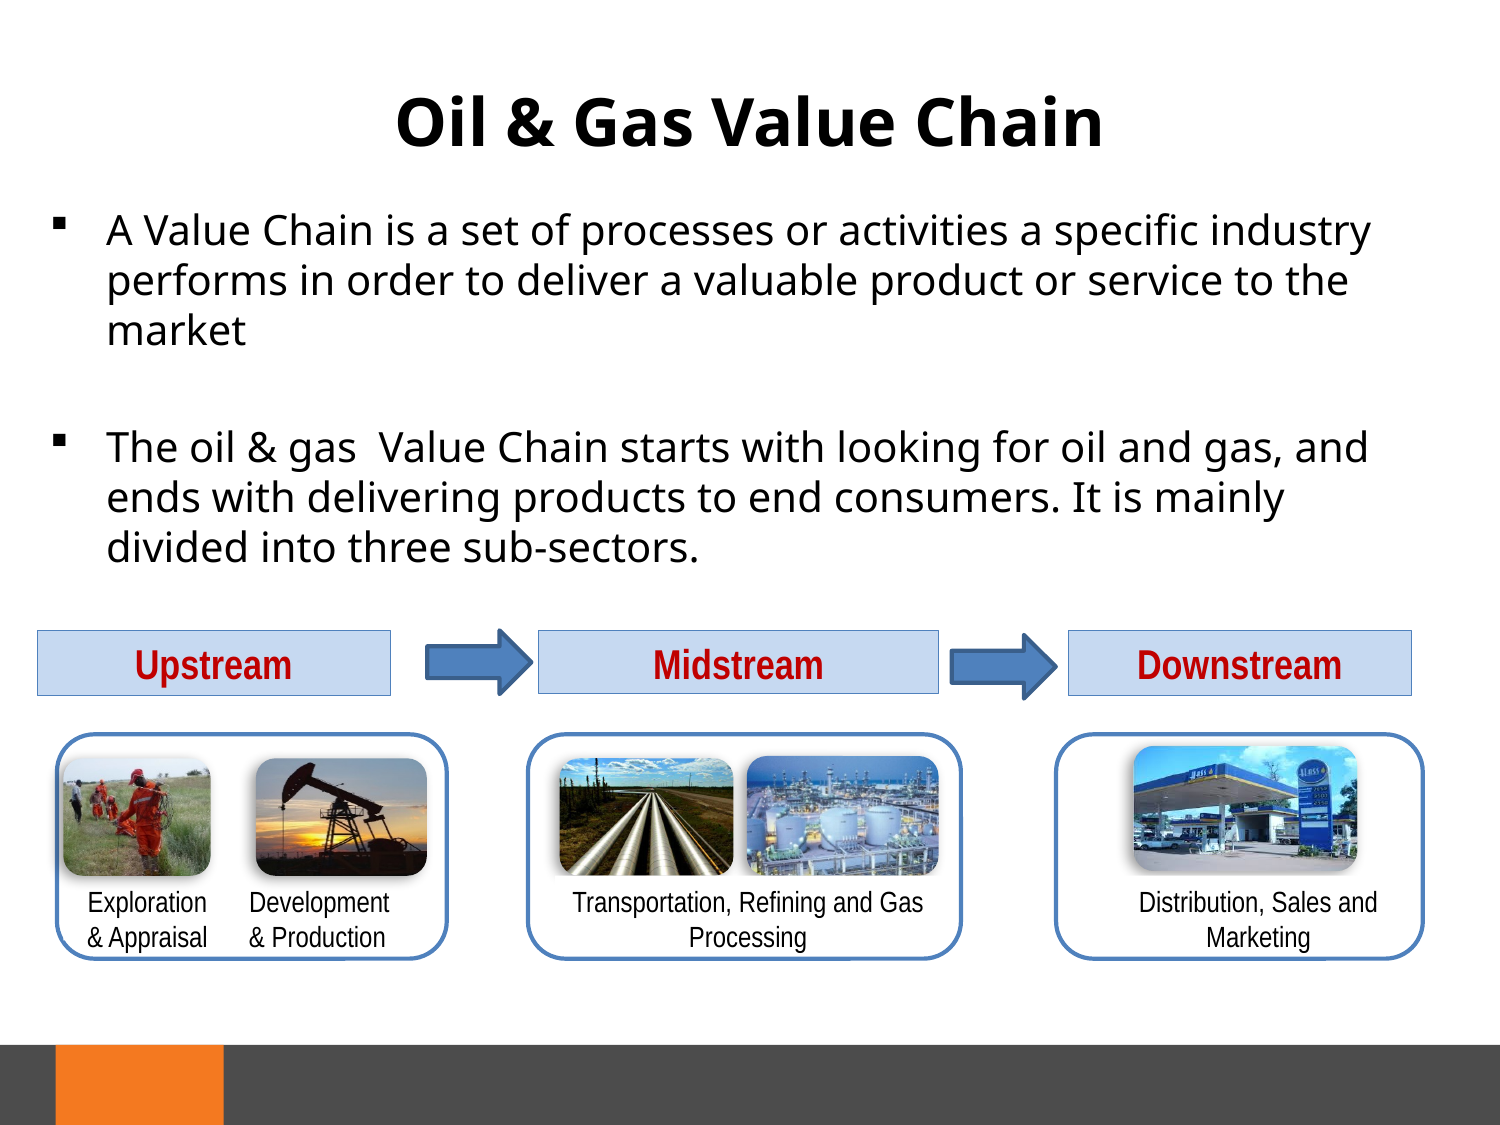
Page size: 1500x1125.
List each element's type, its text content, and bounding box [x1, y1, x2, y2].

list A Value Chain is a set of processes or activities a specific industry performs in order to deliver a valuable product or service to the market The oil & gas Value Chain starts with looking for oil and gas, and ends with delivering products to end consumers. It is mainly divided into three sub-sectors. [34, 196, 1447, 1024]
text_box Distribution, Sales and Marketing [1120, 875, 1397, 941]
picture [1133, 745, 1358, 872]
text_box [949, 632, 1058, 701]
title Oil & Gas Value Chain [103, 42, 1397, 196]
text_box Development & Production [231, 875, 408, 941]
text_box [1053, 732, 1425, 961]
text_box [425, 628, 534, 697]
picture [63, 758, 211, 876]
picture [559, 758, 734, 876]
text_box [54, 732, 449, 961]
picture [746, 755, 939, 876]
text_box Downstream [1068, 630, 1412, 696]
text_box Exploration & Appraisal [63, 875, 231, 941]
text_box Midstream [538, 630, 939, 694]
picture [255, 758, 428, 876]
text_box [525, 732, 964, 961]
text_box Transportation, Refining and Gas Processing [554, 875, 942, 941]
text_box Upstream [37, 630, 391, 696]
